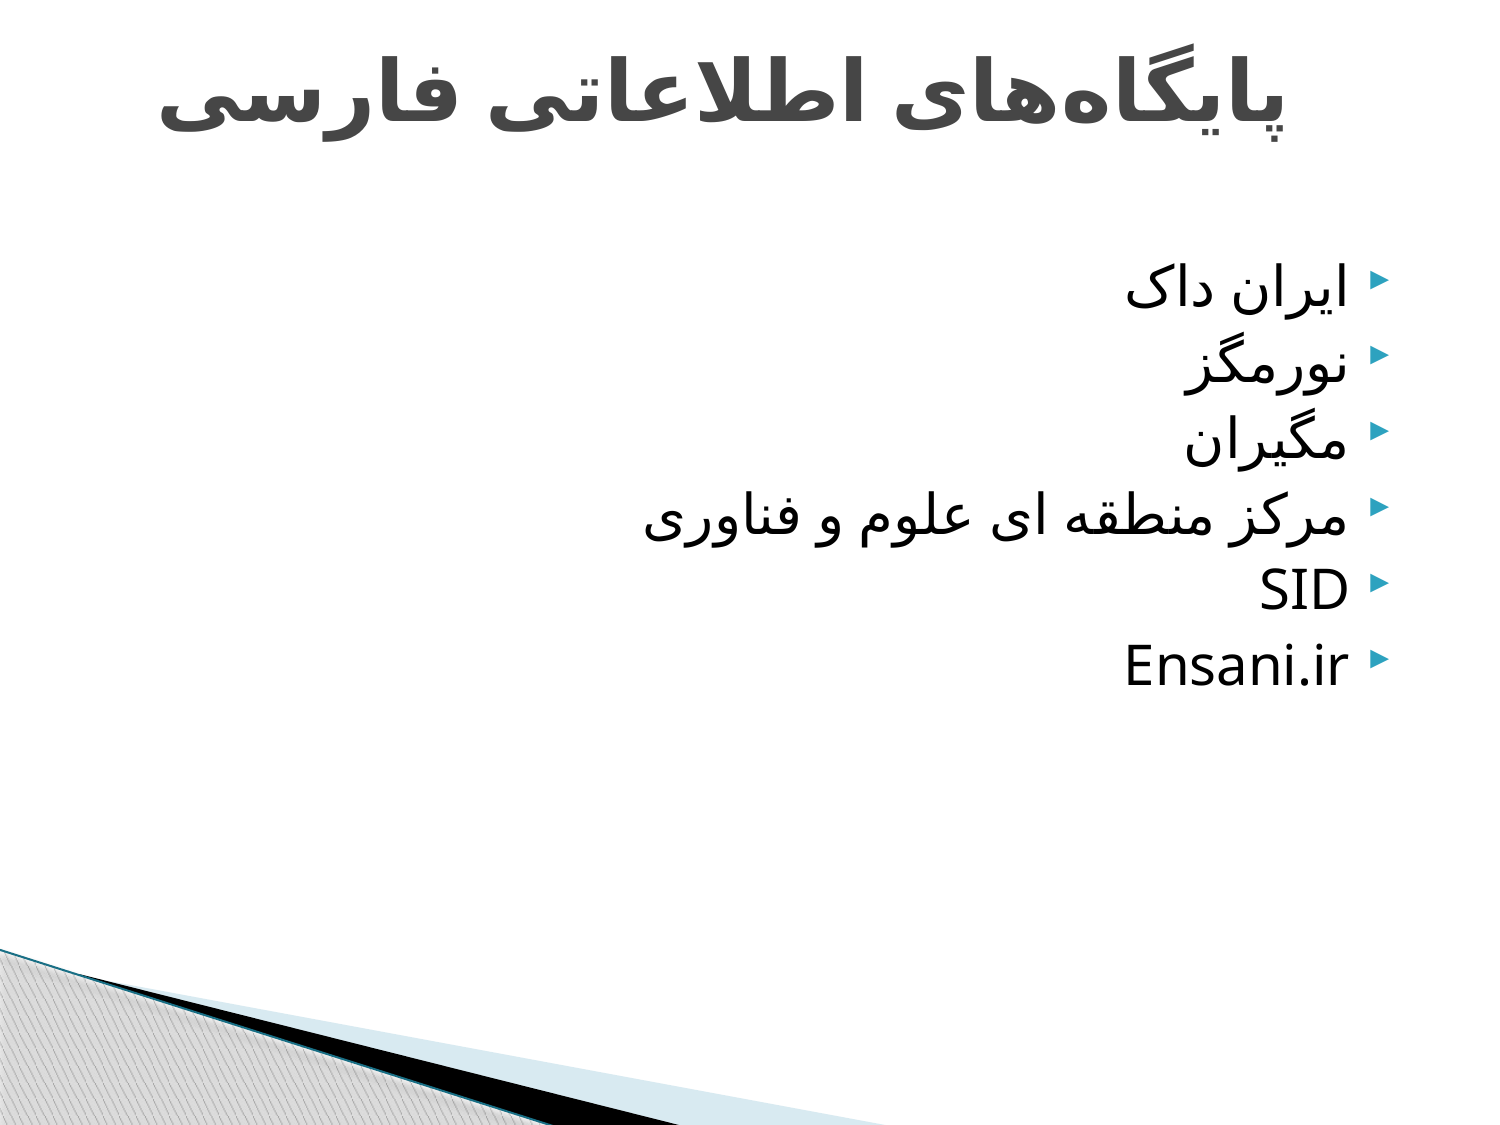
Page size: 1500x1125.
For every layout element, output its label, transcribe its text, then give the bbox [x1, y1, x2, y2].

list ایران داک نورمگز مگیران مرکز منطقه ای علوم و فناوری SID Ensani.ir [75, 243, 1425, 986]
title پایگاه‌های اطلاعاتی فارسی [75, 45, 1425, 233]
